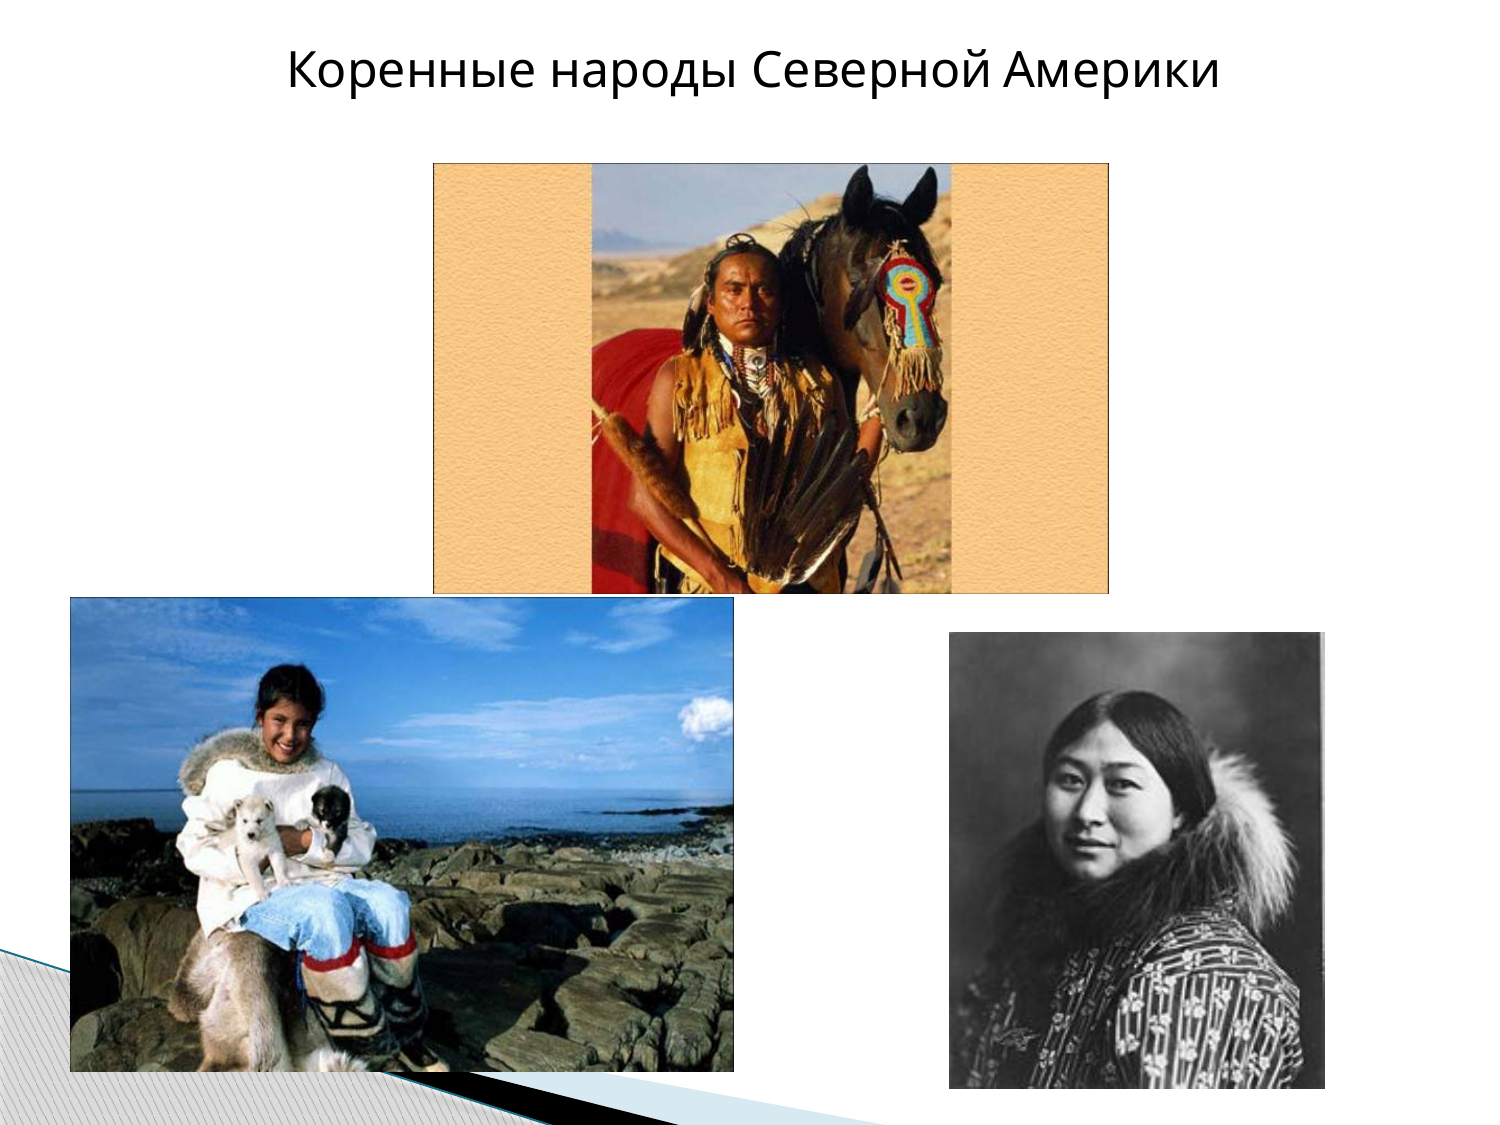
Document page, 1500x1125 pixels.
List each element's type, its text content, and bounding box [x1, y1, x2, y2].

picture [70, 597, 734, 1072]
picture [433, 163, 1109, 595]
picture [948, 632, 1325, 1090]
text_box Коренные народы Северной Америки [73, 29, 1436, 105]
